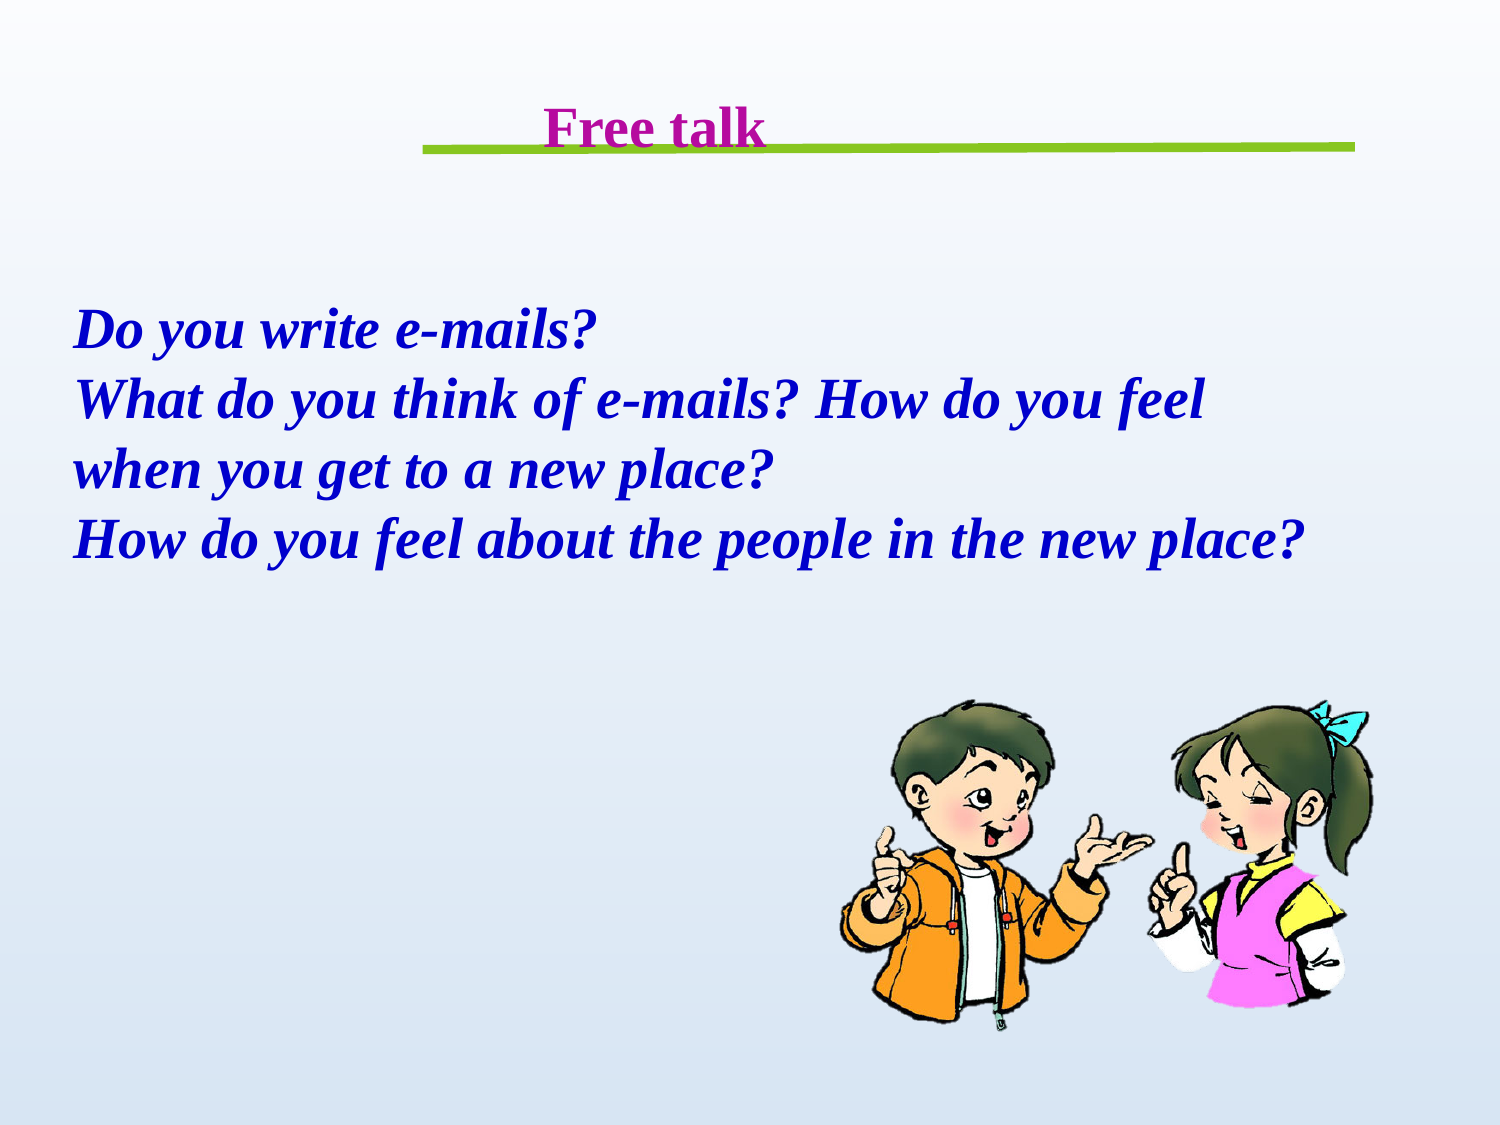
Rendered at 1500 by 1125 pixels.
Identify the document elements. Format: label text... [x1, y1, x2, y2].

picture [829, 693, 1387, 1039]
text_box Free talk [528, 158, 1202, 167]
text_box Free talk [528, 60, 1202, 145]
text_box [422, 146, 1356, 150]
text_box Do you write e-mails? What do you think of e-mails? How do you feel when you get to a new place? How do you feel about the people in the new place? [58, 282, 1355, 578]
